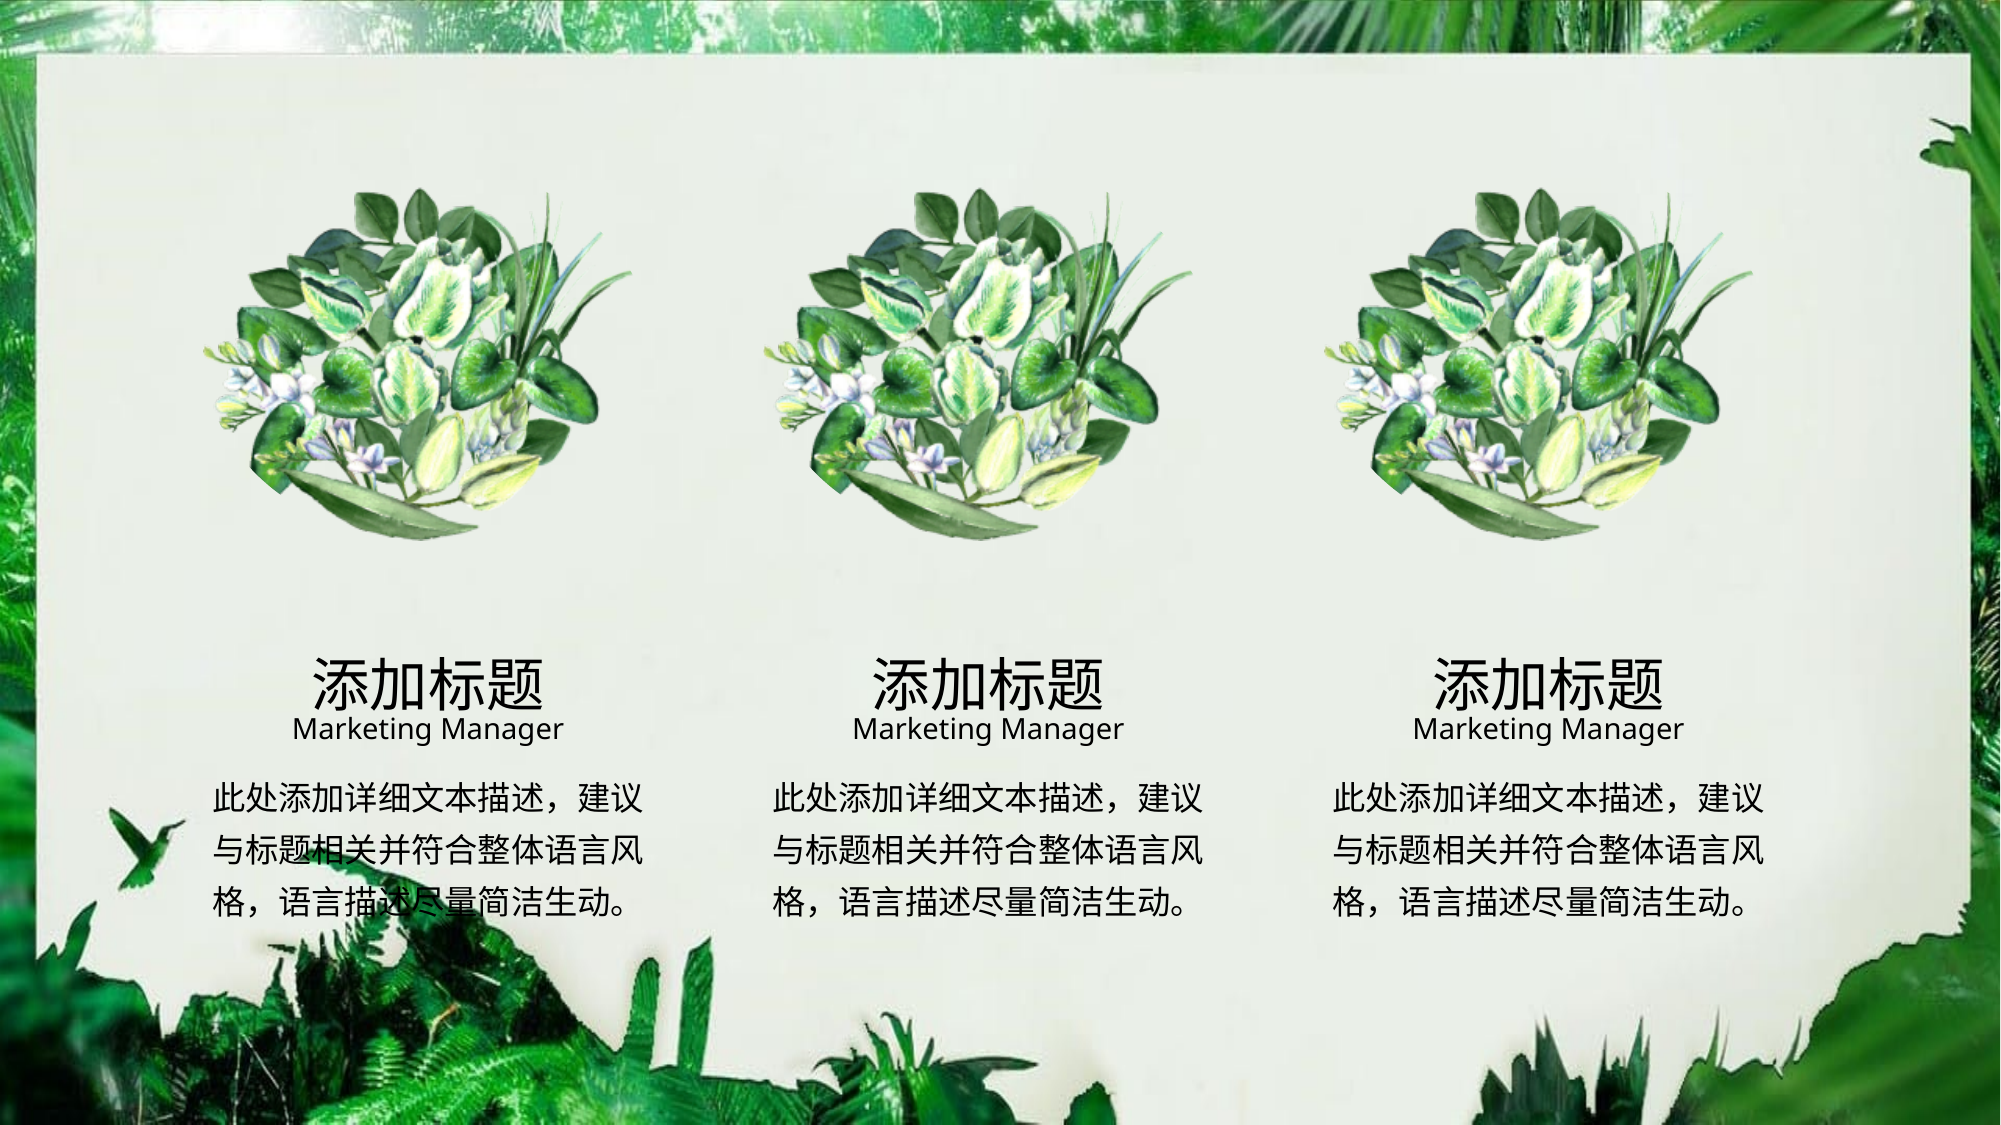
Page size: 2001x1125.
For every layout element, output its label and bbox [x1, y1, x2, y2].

text_box [755, 627, 1221, 931]
text_box [195, 627, 661, 931]
picture [0, 0, 2001, 1125]
text_box [1316, 627, 1781, 931]
